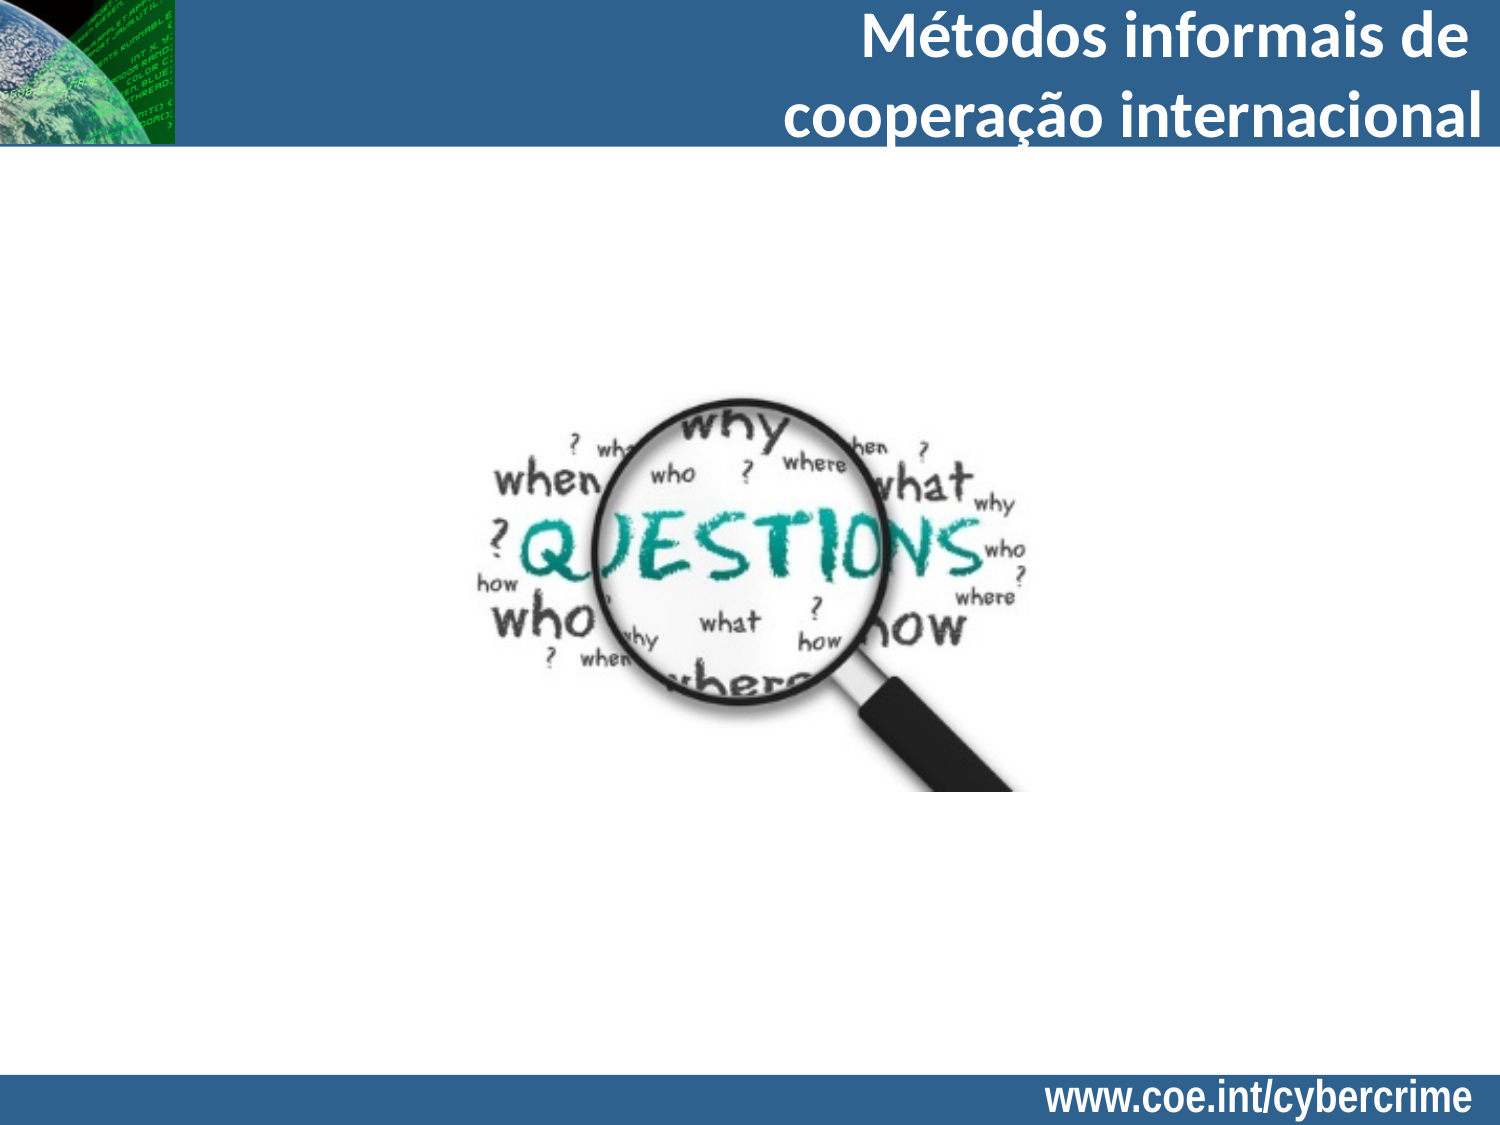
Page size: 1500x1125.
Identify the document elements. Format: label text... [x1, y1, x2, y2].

text_box Métodos informais de cooperação internacional [177, 0, 1500, 149]
picture [443, 332, 1057, 793]
text_box www.coe.int/cybercrime [1030, 1059, 1500, 1125]
picture [0, 0, 175, 144]
text_box [0, 1073, 1030, 1125]
